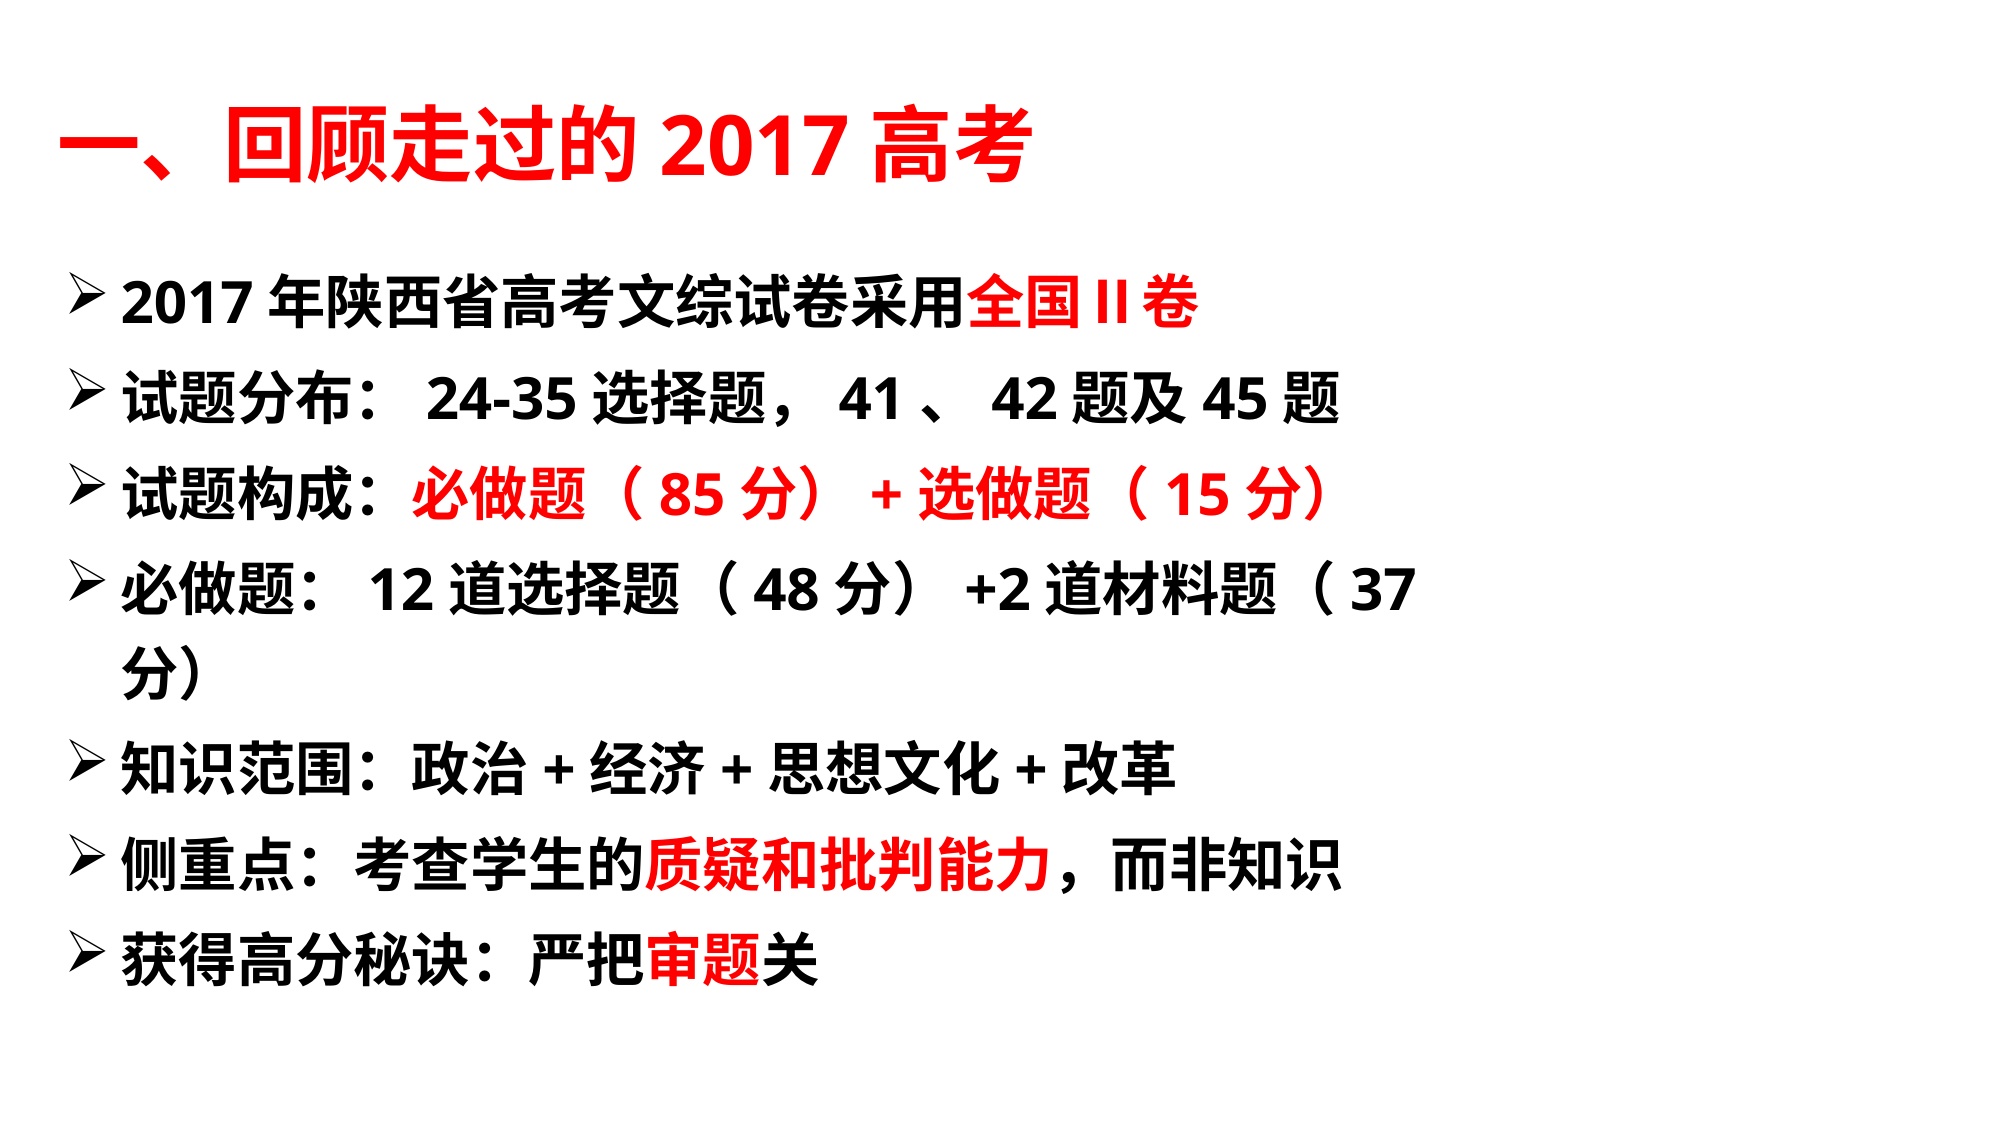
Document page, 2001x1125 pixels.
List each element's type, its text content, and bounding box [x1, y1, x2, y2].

text_box 2017年陕西省高考文综试卷采用全国Ⅱ卷 试题分布：24-35选择题，41、42题及45题 试题构成：必做题（85分）+选做题（15分） 必做题：12道选择题（48分）+2道材料题（37分） 知识范围：政治+经济+思想文化+改革 侧重点：考查学生的质疑和批判能力，而非知识 获得高分秘诀：严把审题关 [49, 244, 1515, 1046]
text_box 一、回顾走过的2017高考 [42, 84, 1052, 200]
